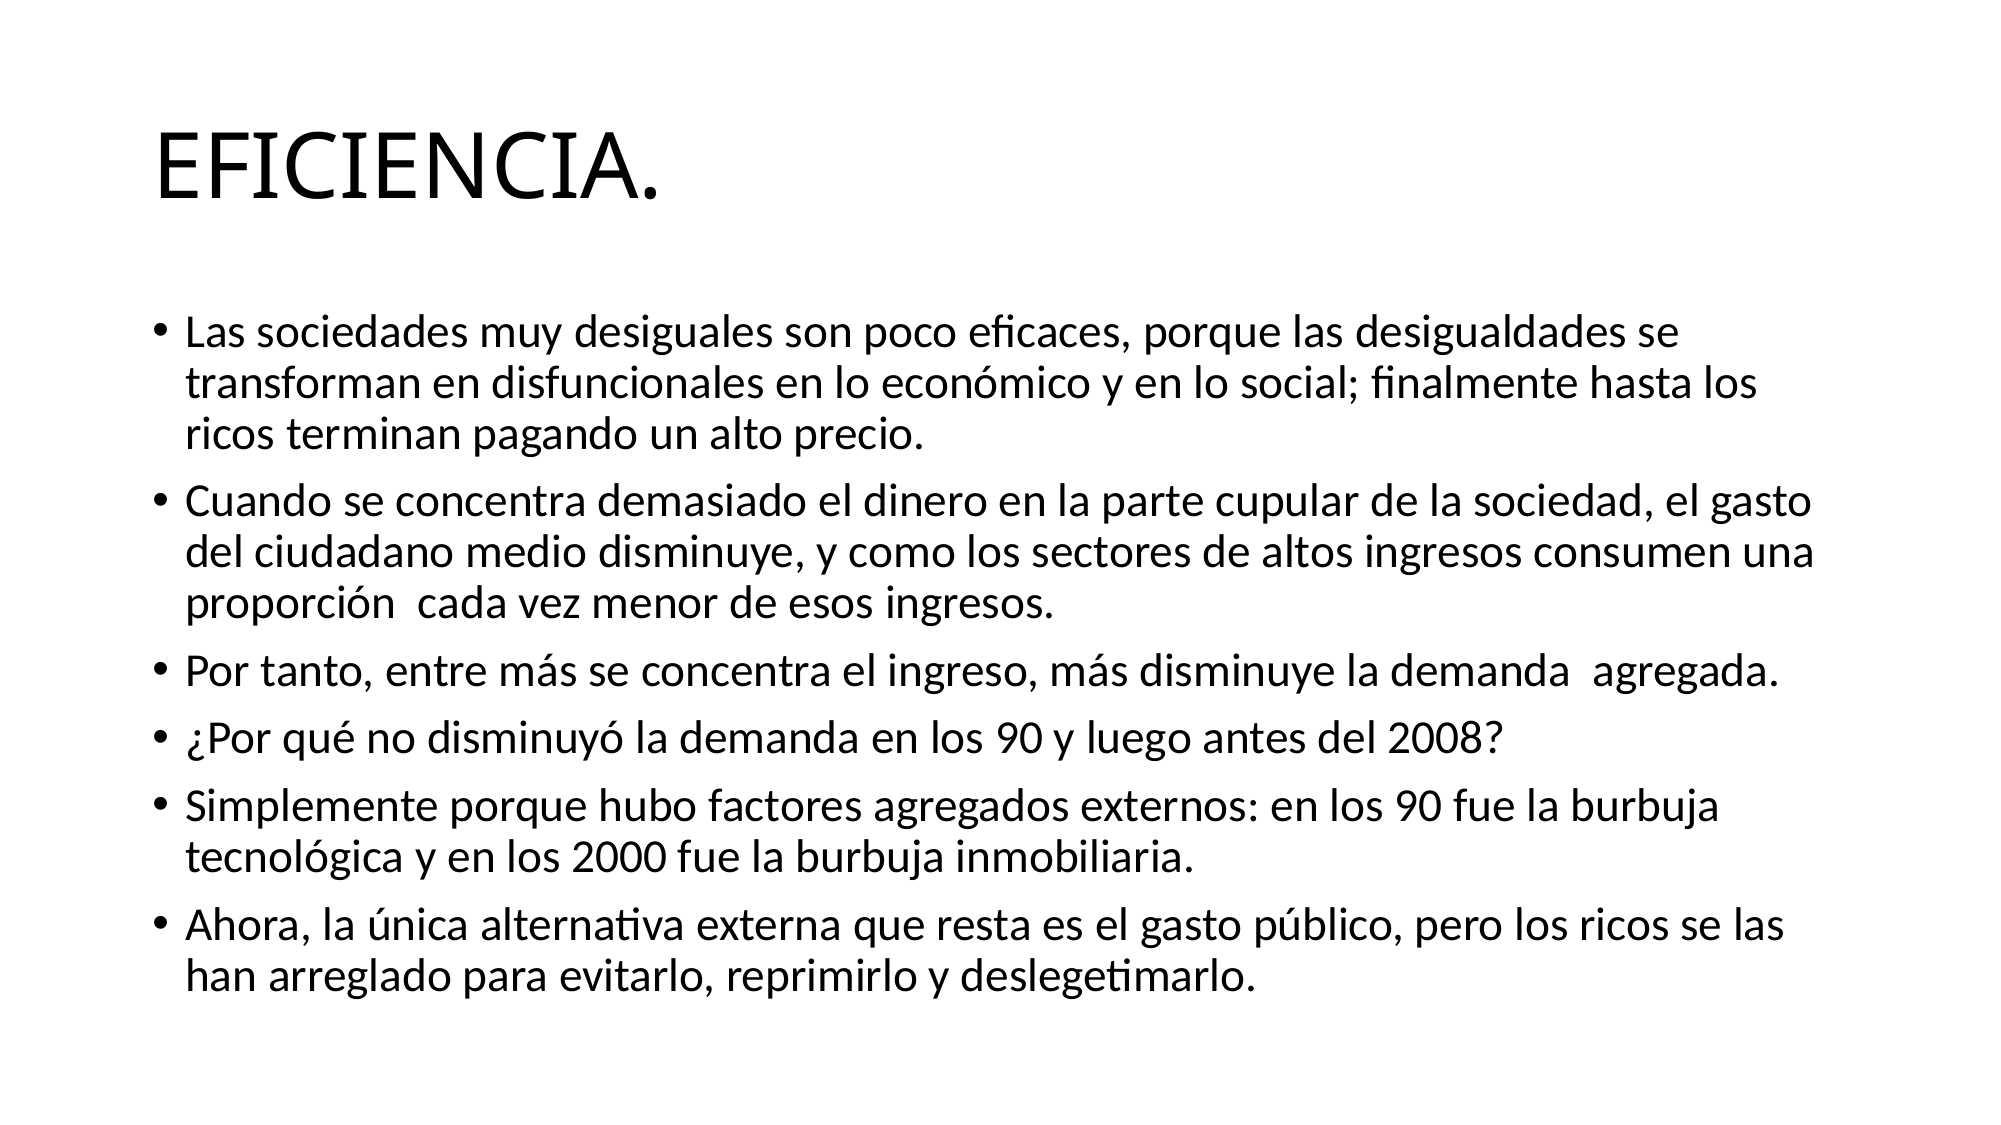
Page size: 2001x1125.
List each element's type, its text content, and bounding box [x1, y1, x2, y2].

title EFICIENCIA. [137, 59, 1863, 278]
list Las sociedades muy desiguales son poco eficaces, porque las desigualdades se transforman en disfuncionales en lo económico y en lo social; finalmente hasta los ricos terminan pagando un alto precio. Cuando se concentra demasiado el dinero en la parte cupular de la sociedad, el gasto del ciudadano medio disminuye, y como los sectores de altos ingresos consumen una proporción cada vez menor de esos ingresos. Por tanto, entre más se concentra el ingreso, más disminuye la demanda agregada. ¿Por qué no disminuyó la demanda en los 90 y luego antes del 2008? Simplemente porque hubo factores agregados externos: en los 90 fue la burbuja tecnológica y en los 2000 fue la burbuja inmobiliaria. Ahora, la única alternativa externa que resta es el gasto público, pero los ricos se las han arreglado para evitarlo, reprimirlo y deslegetimarlo. [137, 299, 1863, 1014]
